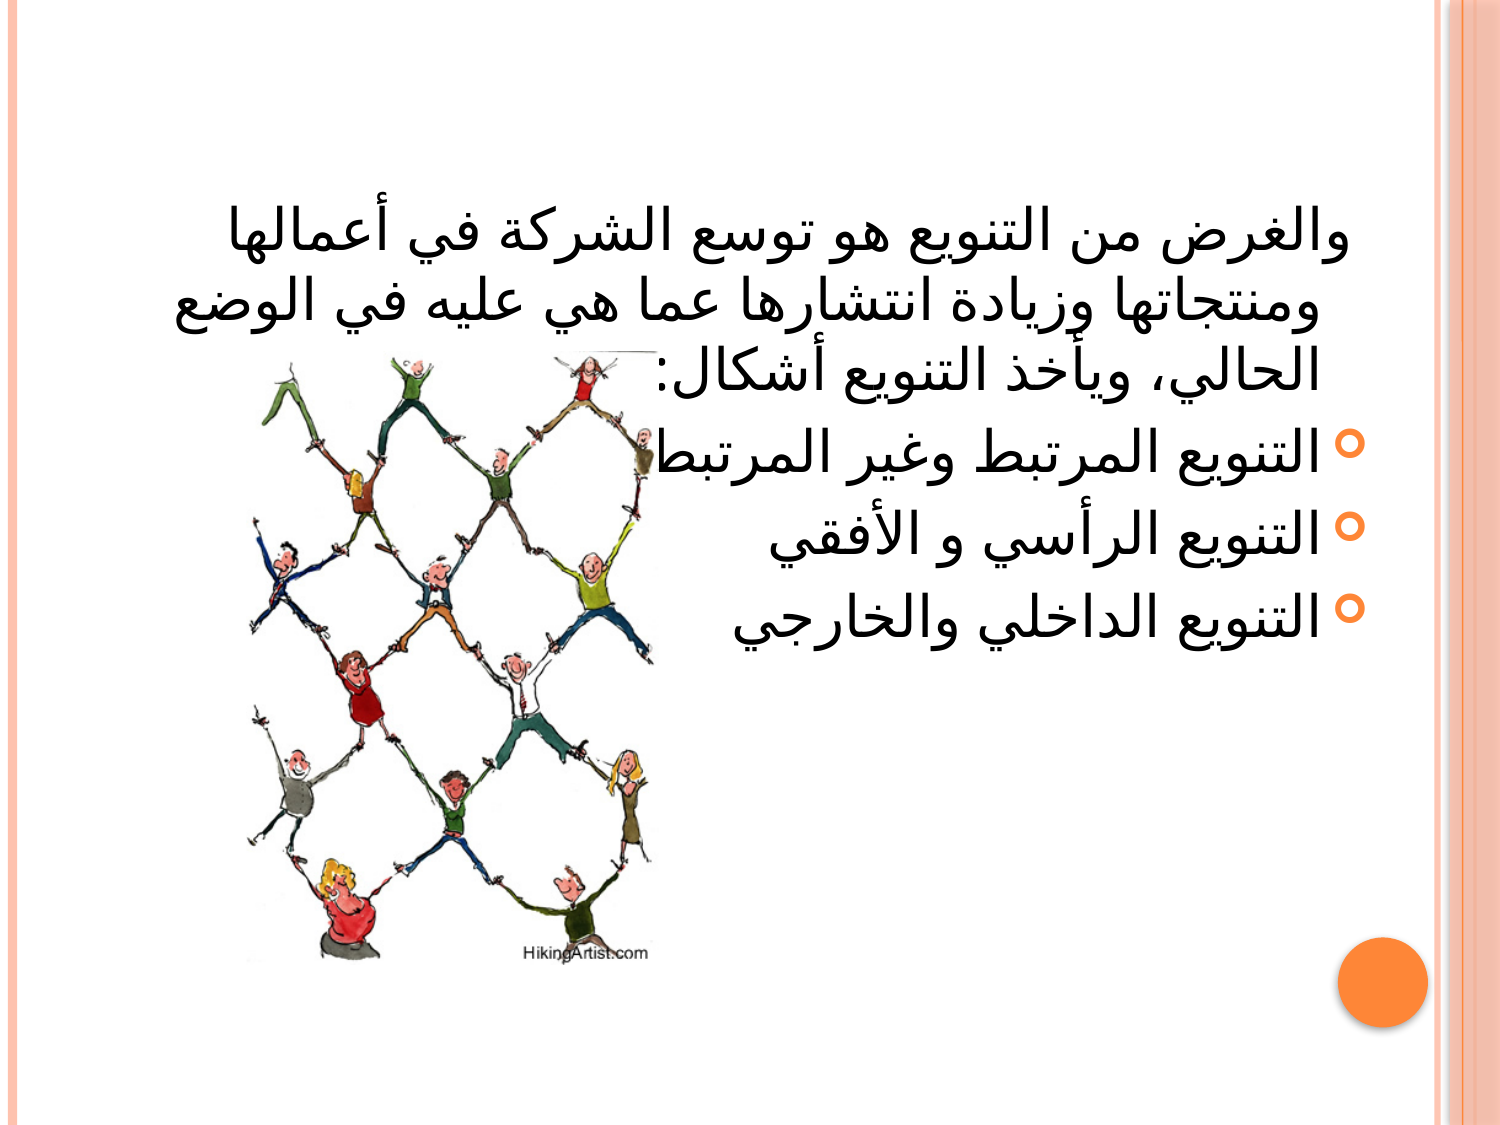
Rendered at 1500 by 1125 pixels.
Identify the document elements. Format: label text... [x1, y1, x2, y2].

picture [245, 351, 659, 966]
list والغرض من التنويع هو توسع الشركة في أعمالها ومنتجاتها وزيادة انتشارها عما هي عليه في الوضع الحالي، ويأخذ التنويع أشكال: التنويع المرتبط وغير المرتبط التنويع الرأسي و الأفقي التنويع الداخلي والخارجي [157, 184, 1383, 985]
